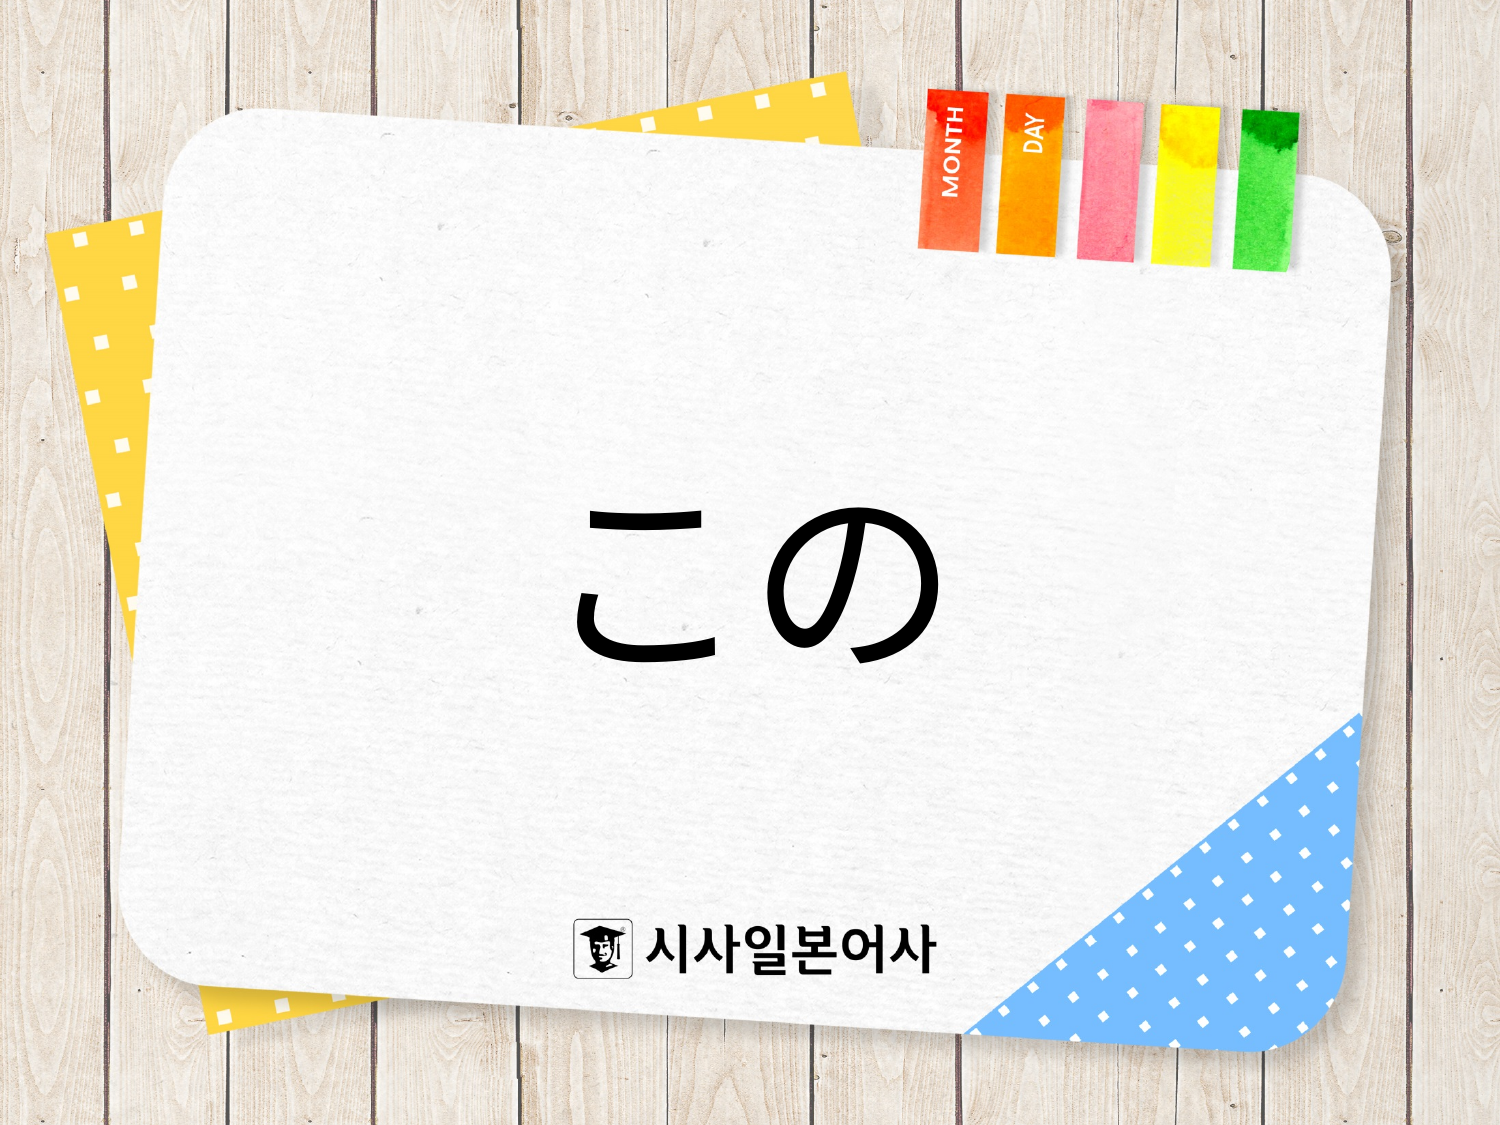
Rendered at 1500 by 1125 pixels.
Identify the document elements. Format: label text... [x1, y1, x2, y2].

picture [0, 0, 1500, 1125]
title この [75, 338, 1425, 811]
